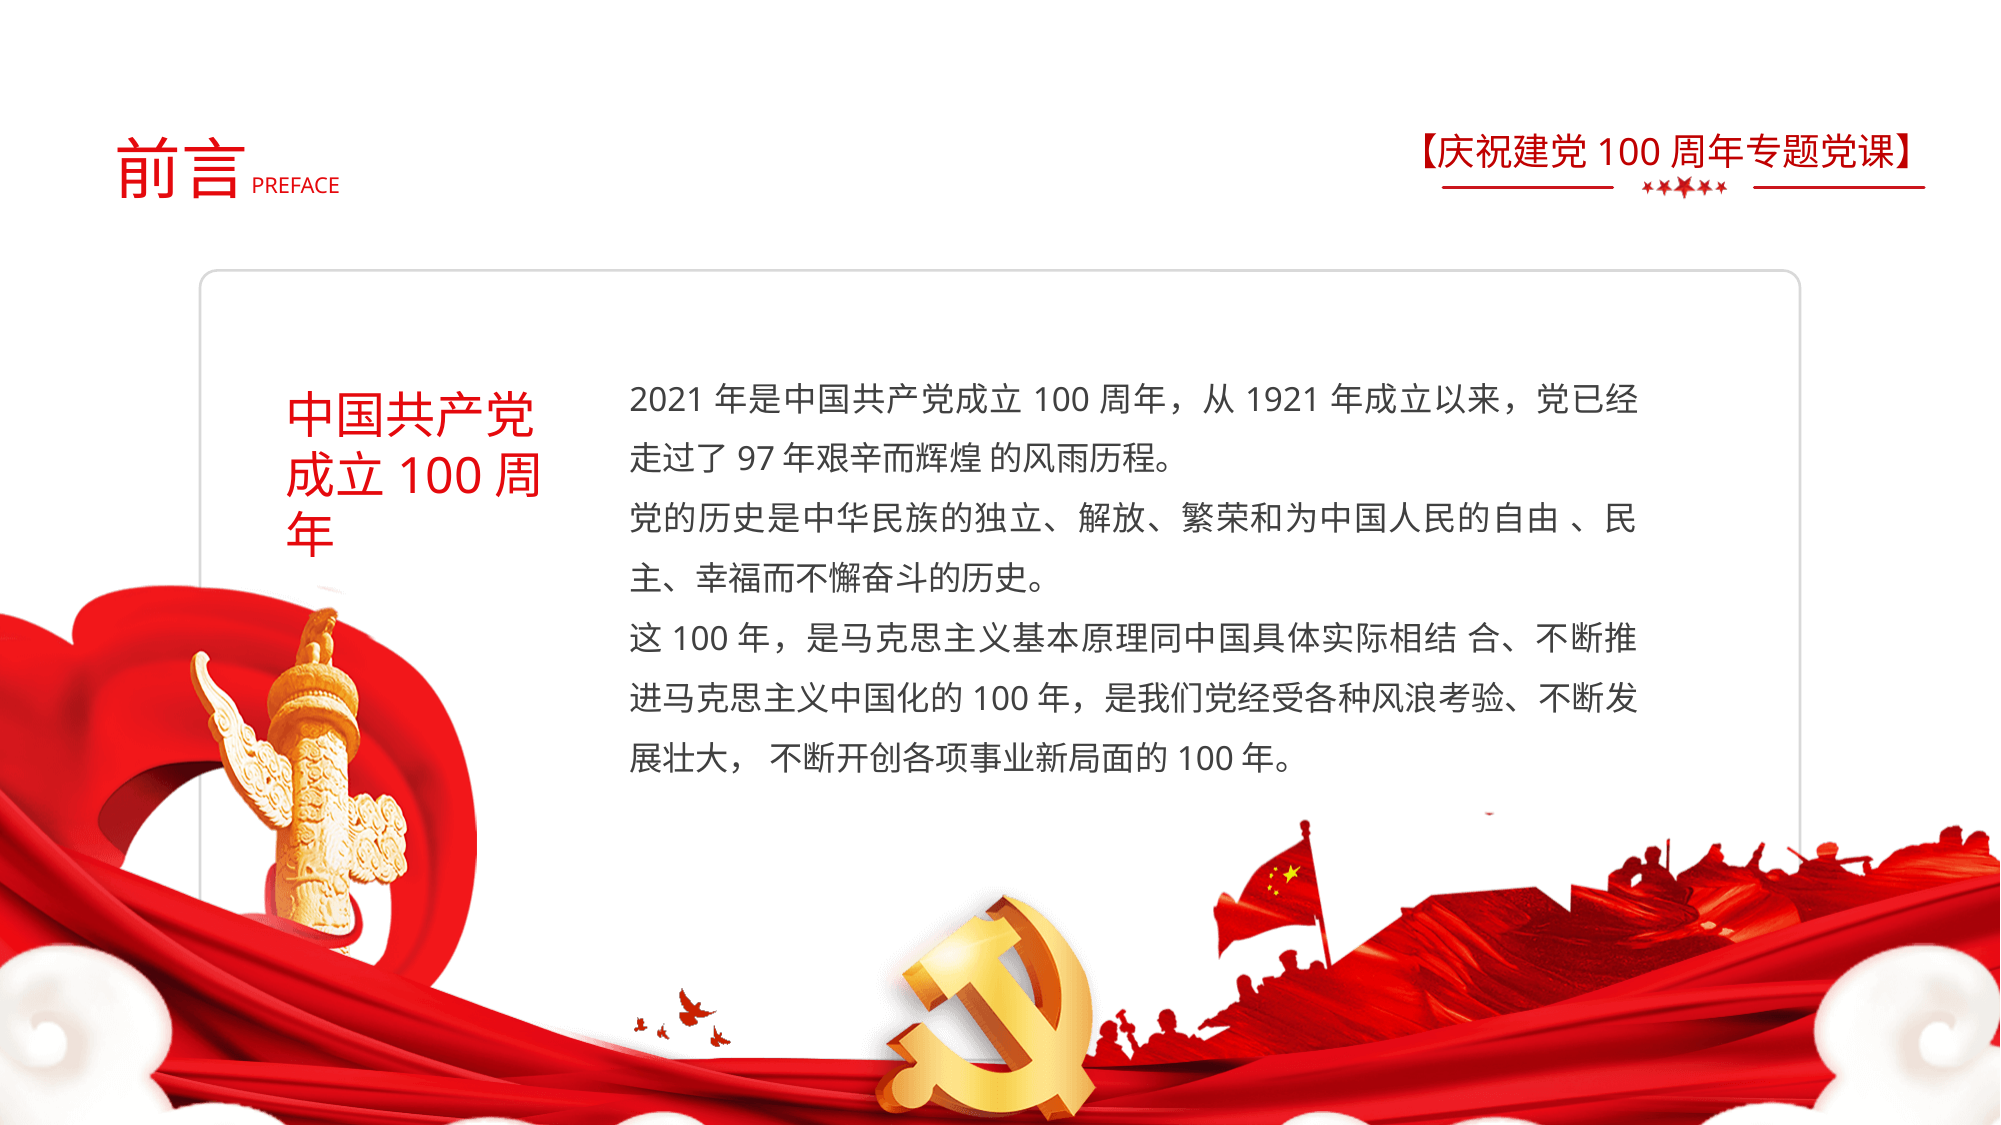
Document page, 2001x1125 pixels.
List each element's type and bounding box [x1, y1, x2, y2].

picture [0, 328, 2000, 1125]
text_box [0, 0, 2000, 328]
text_box [1443, 175, 1924, 200]
